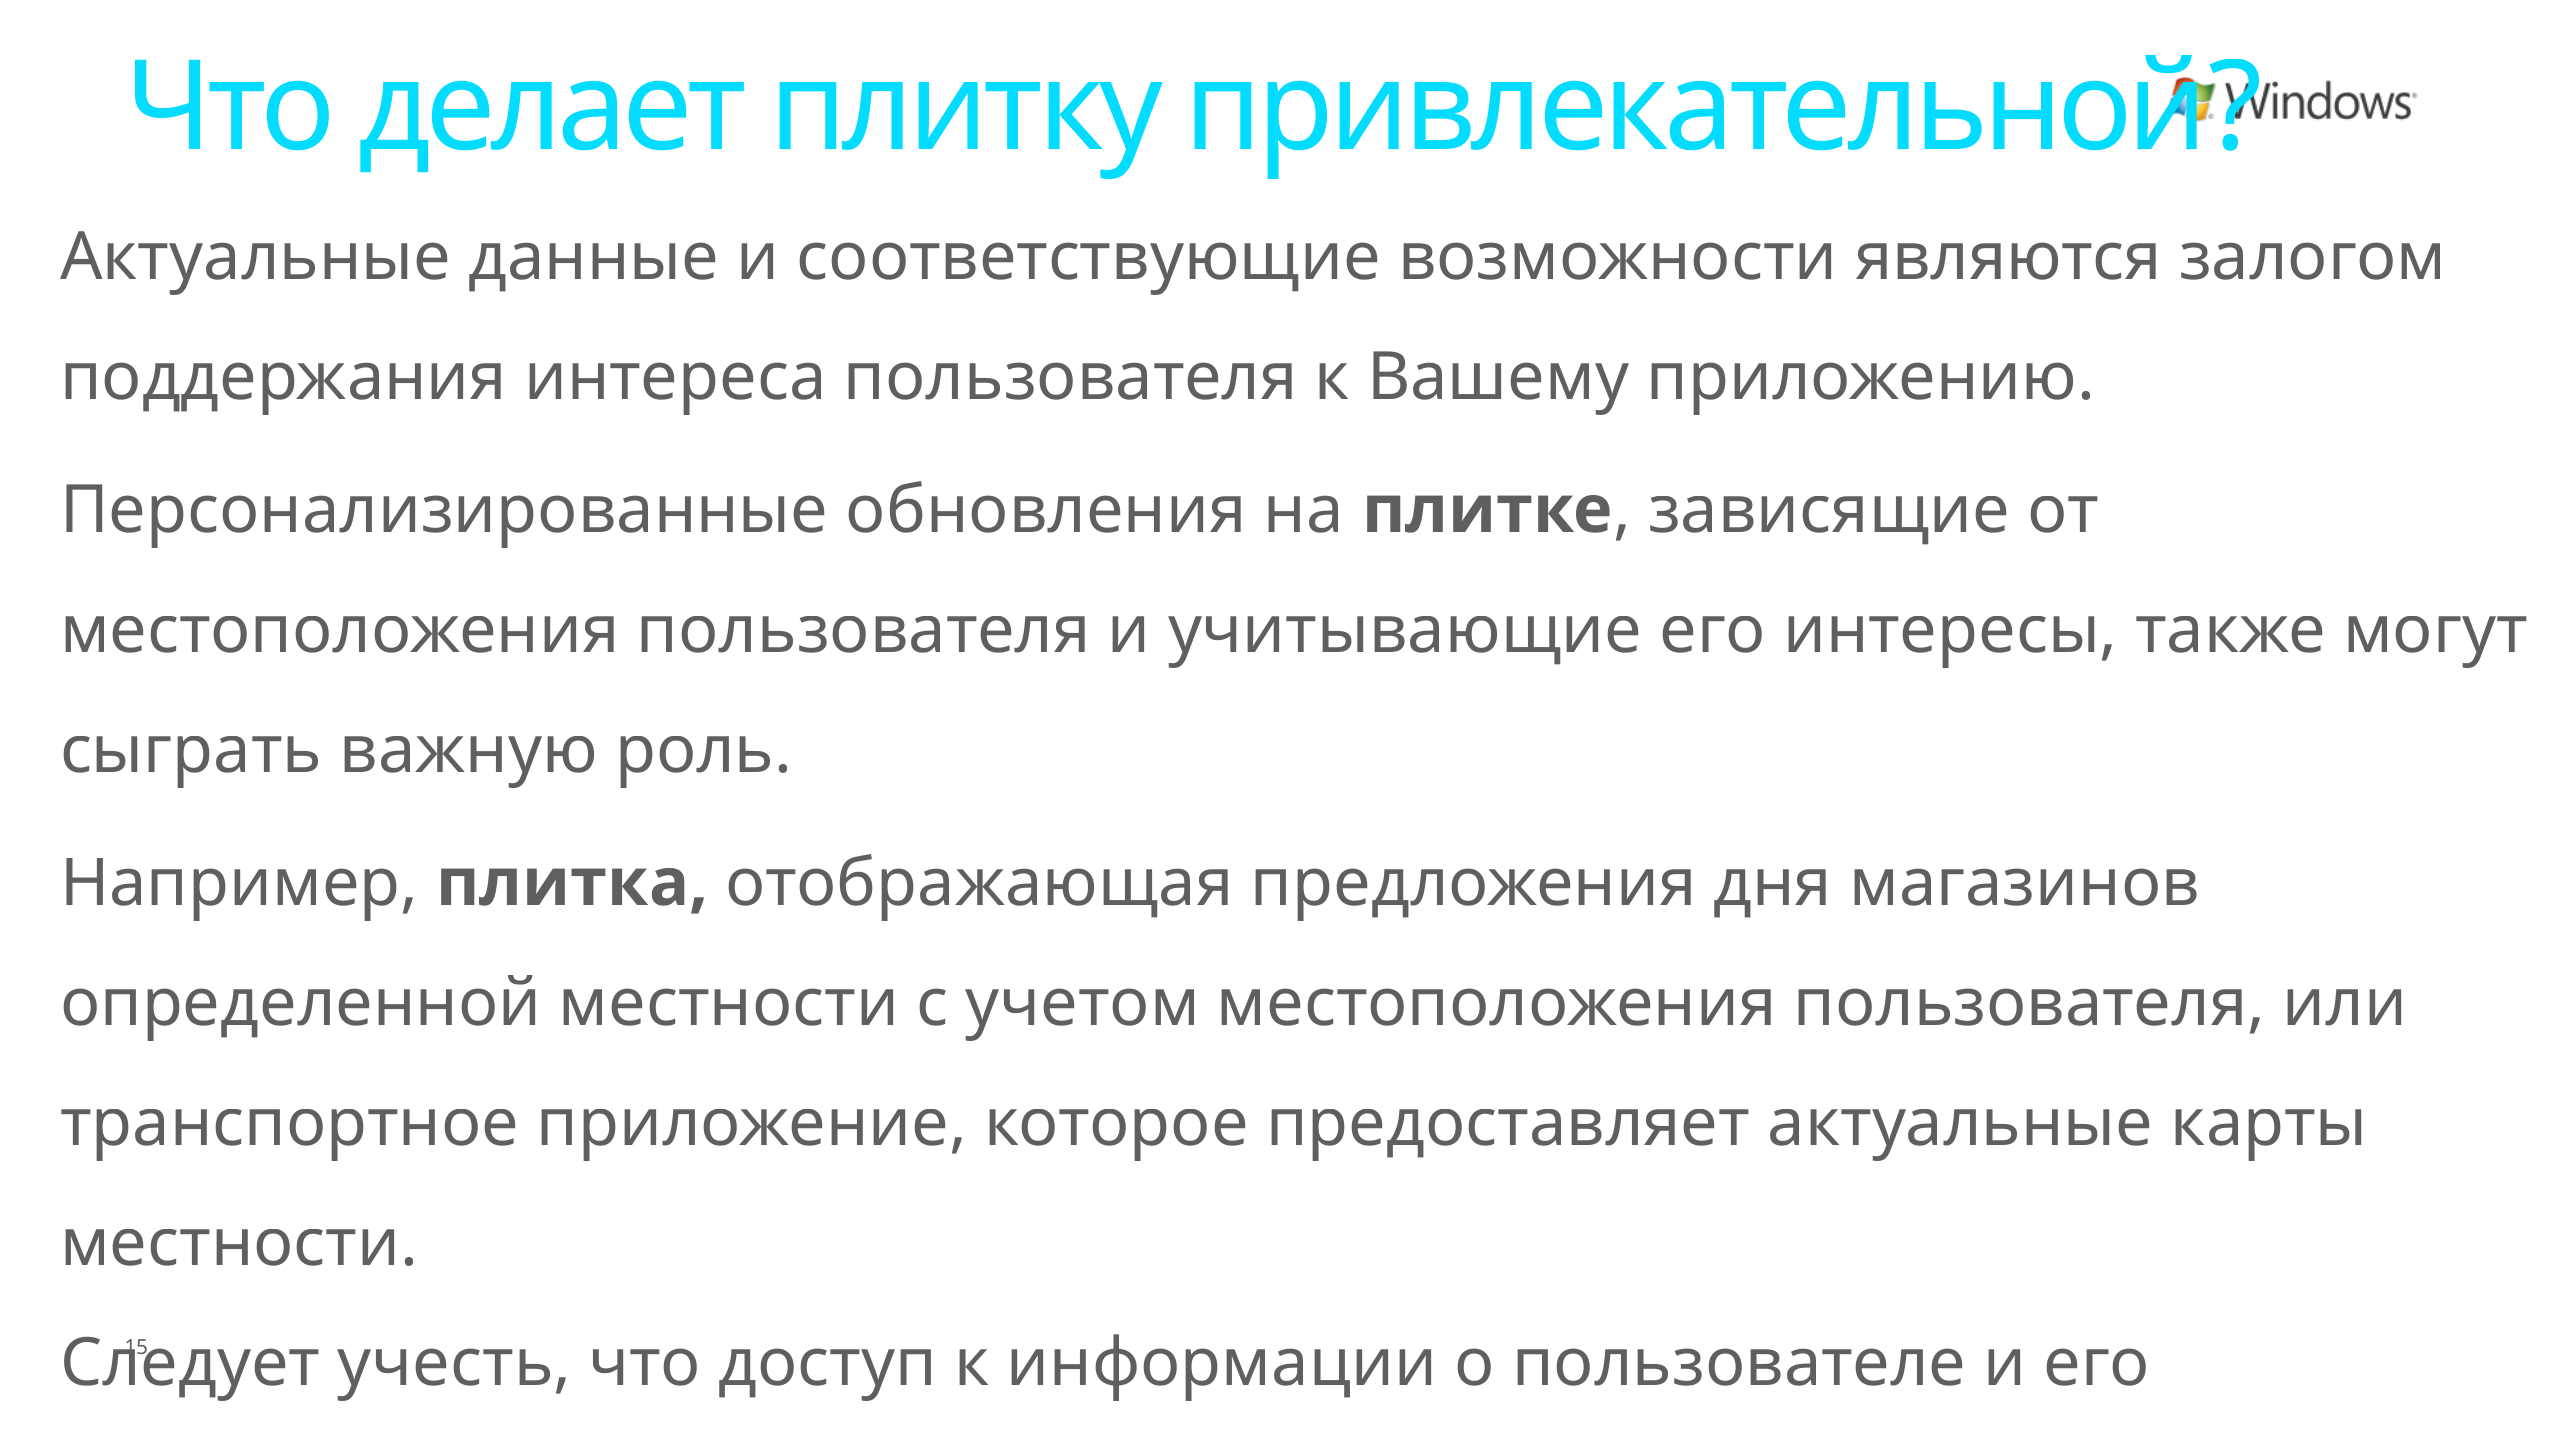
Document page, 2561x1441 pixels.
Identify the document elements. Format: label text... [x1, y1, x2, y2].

list Актуальные данные и соответствующие возможности являются залогом поддержания интереса пользователя к Вашему приложению. Персонализированные обновления на плитке, зависящие от местоположения пользователя и учитывающие его интересы, также могут сыграть важную роль. Например, плитка, отображающая предложения дня магазинов определенной местности с учетом местоположения пользователя, или транспортное приложение, которое предоставляет актуальные карты местности. Следует учесть, что доступ к информации о пользователе и его местоположении может быть ограничен настройками приватности, на усмотрение самого пользователя. [60, 172, 2561, 1417]
title Что делает плитку привлекательной? [125, 0, 2468, 172]
